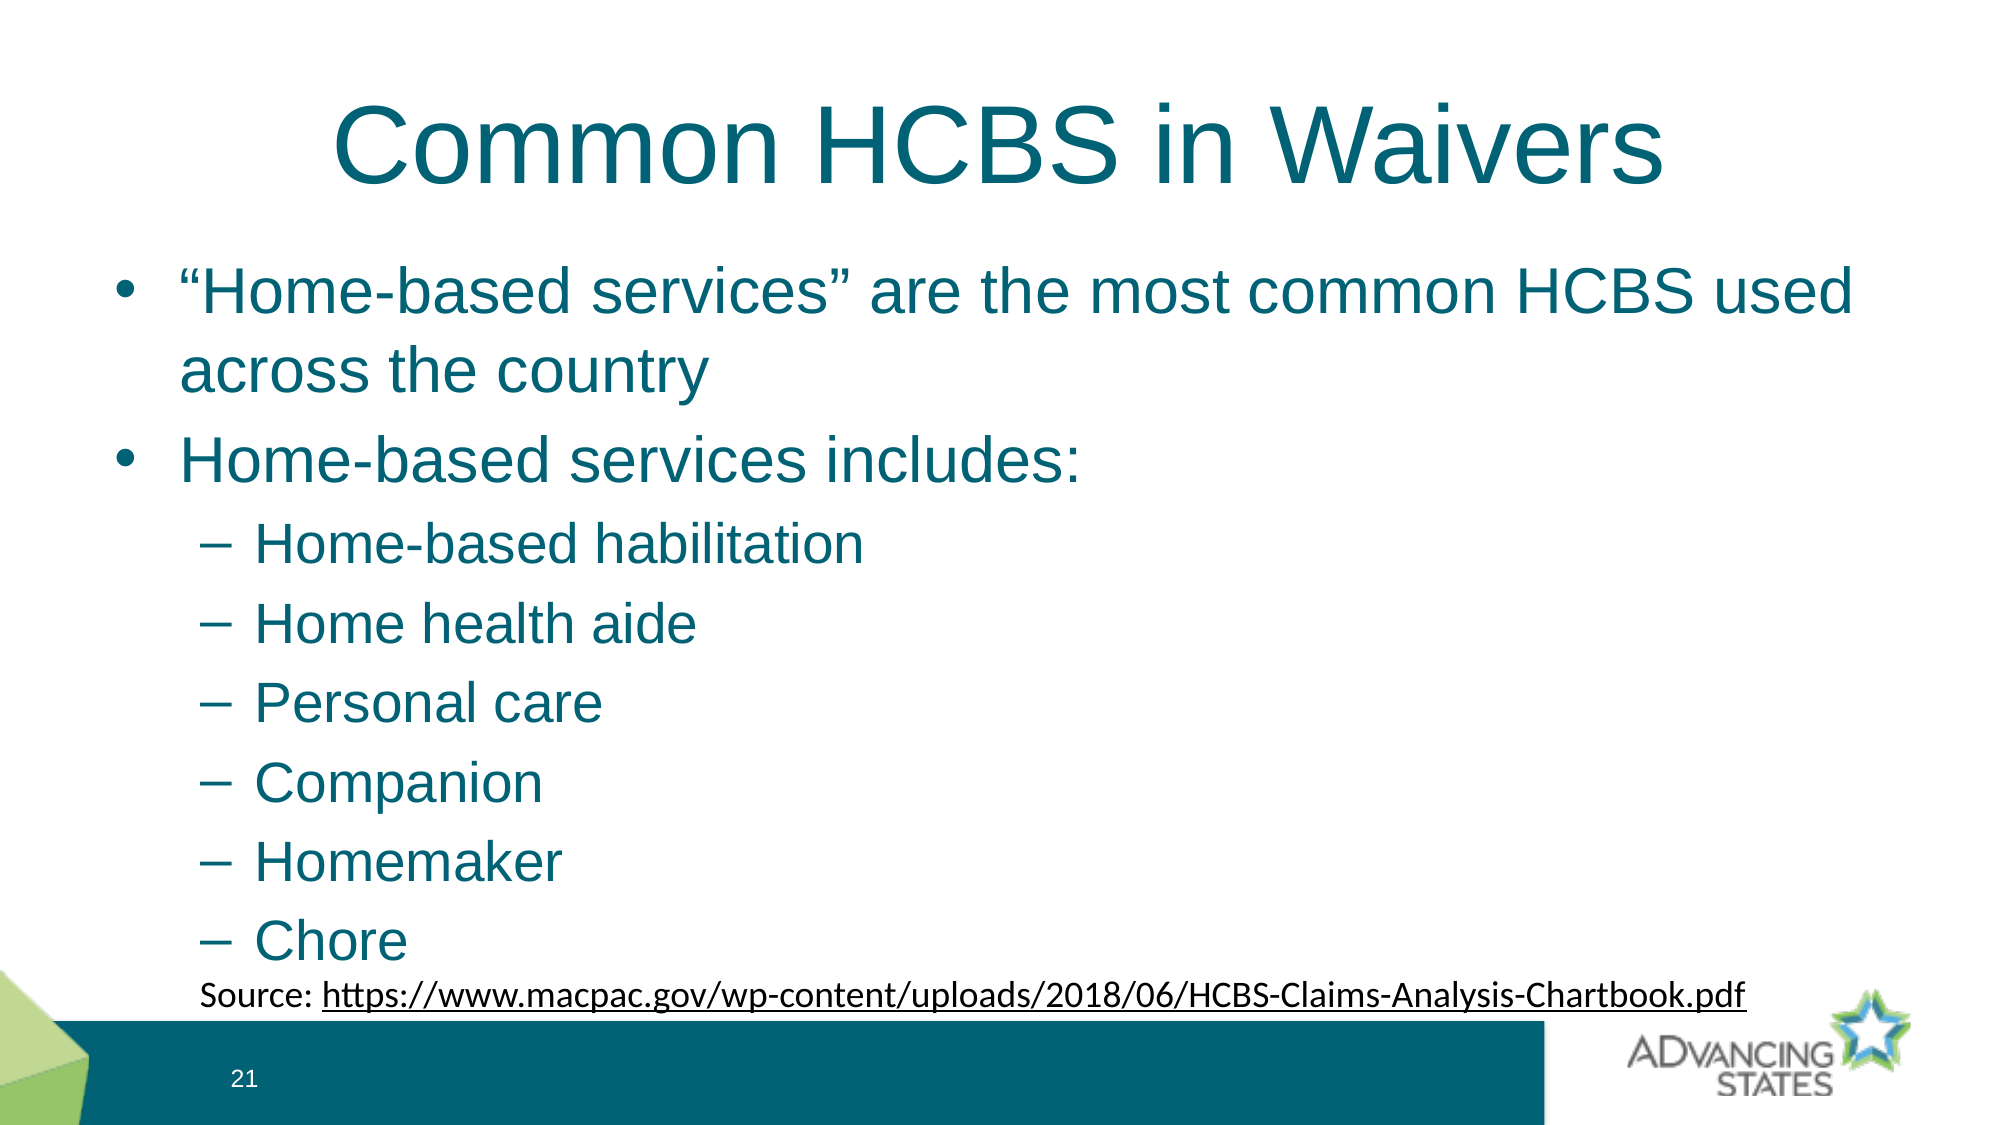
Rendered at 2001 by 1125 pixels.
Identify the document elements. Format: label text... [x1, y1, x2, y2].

slide_number 21 [215, 1047, 683, 1108]
title Common HCBS in Waivers [99, 45, 1900, 233]
list “Home-based services” are the most common HCBS used across the country Home-based services includes: Home-based habilitation Home health aide Personal care Companion Homemaker Chore [99, 241, 1900, 984]
text_box Source: https://www.macpac.gov/wp-content/uploads/2018/06/HCBS-Claims-Analysis-Chartbook.pdf [184, 962, 1771, 1023]
